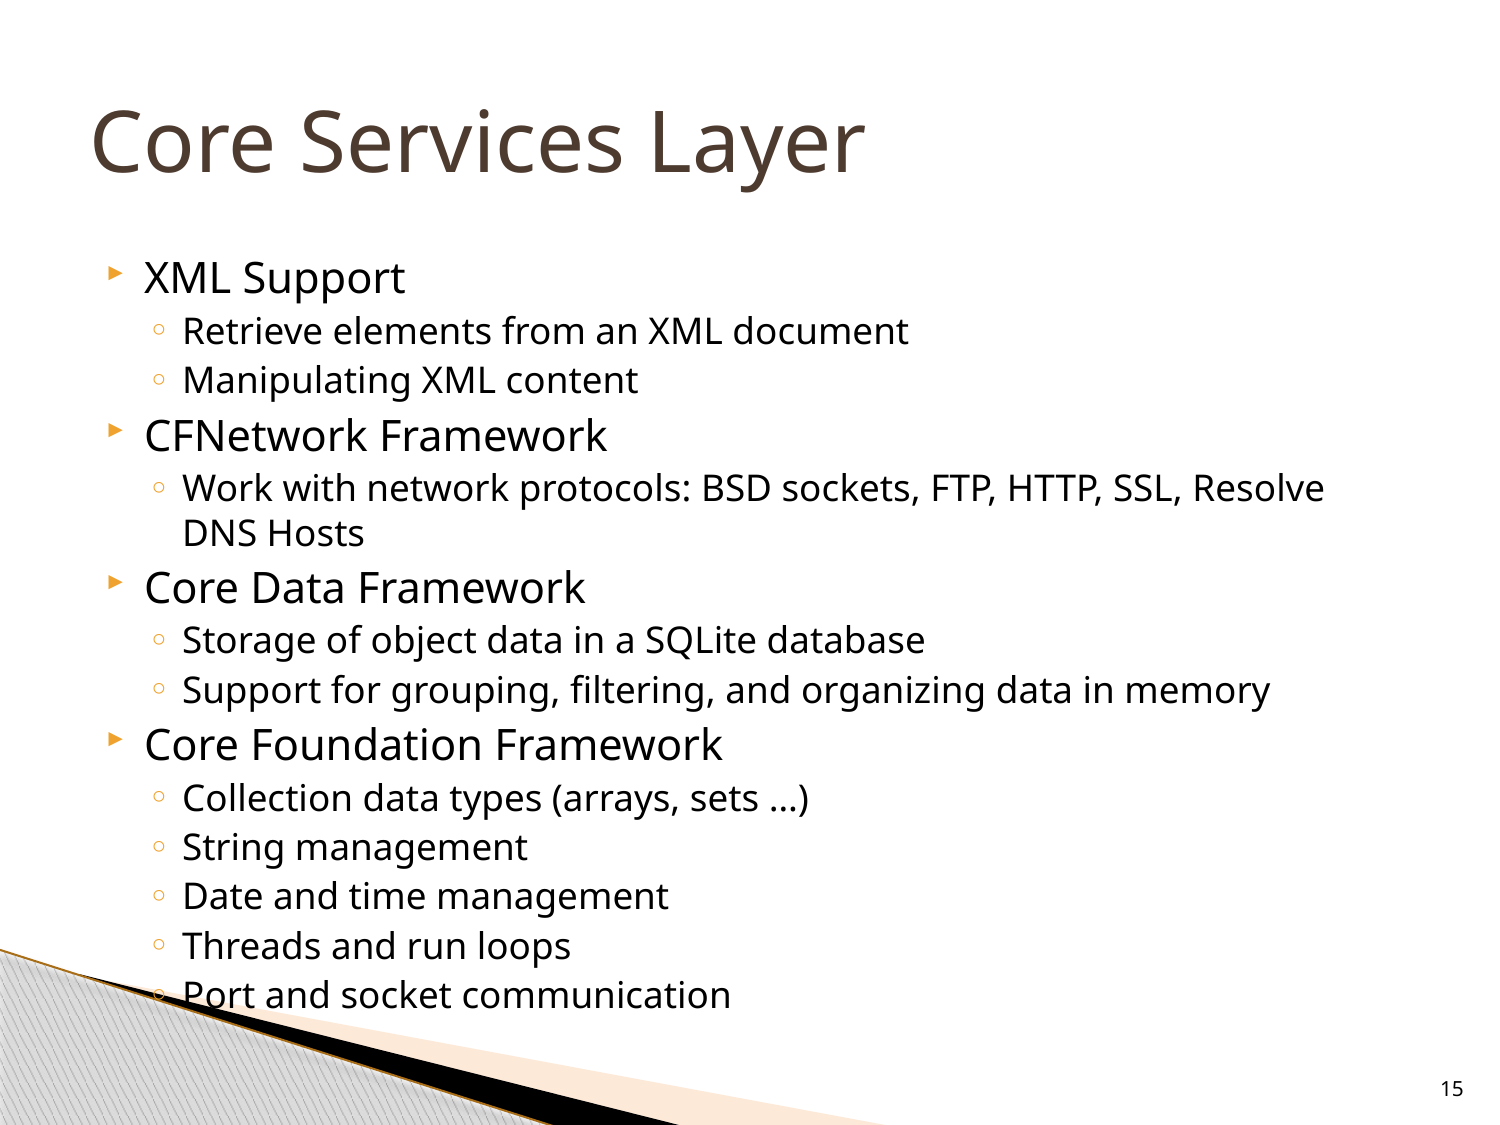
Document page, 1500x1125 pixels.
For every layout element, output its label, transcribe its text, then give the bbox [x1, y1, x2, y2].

slide_number 15 [1418, 1051, 1479, 1112]
title Core Services Layer [75, 45, 1425, 233]
list XML Support Retrieve elements from an XML document Manipulating XML content CFNetwork Framework Work with network protocols: BSD sockets, FTP, HTTP, SSL, Resolve DNS Hosts Core Data Framework Storage of object data in a SQLite database Support for grouping, filtering, and organizing data in memory Core Foundation Framework Collection data types (arrays, sets …) String management Date and time management Threads and run loops Port and socket communication [75, 243, 1425, 1025]
